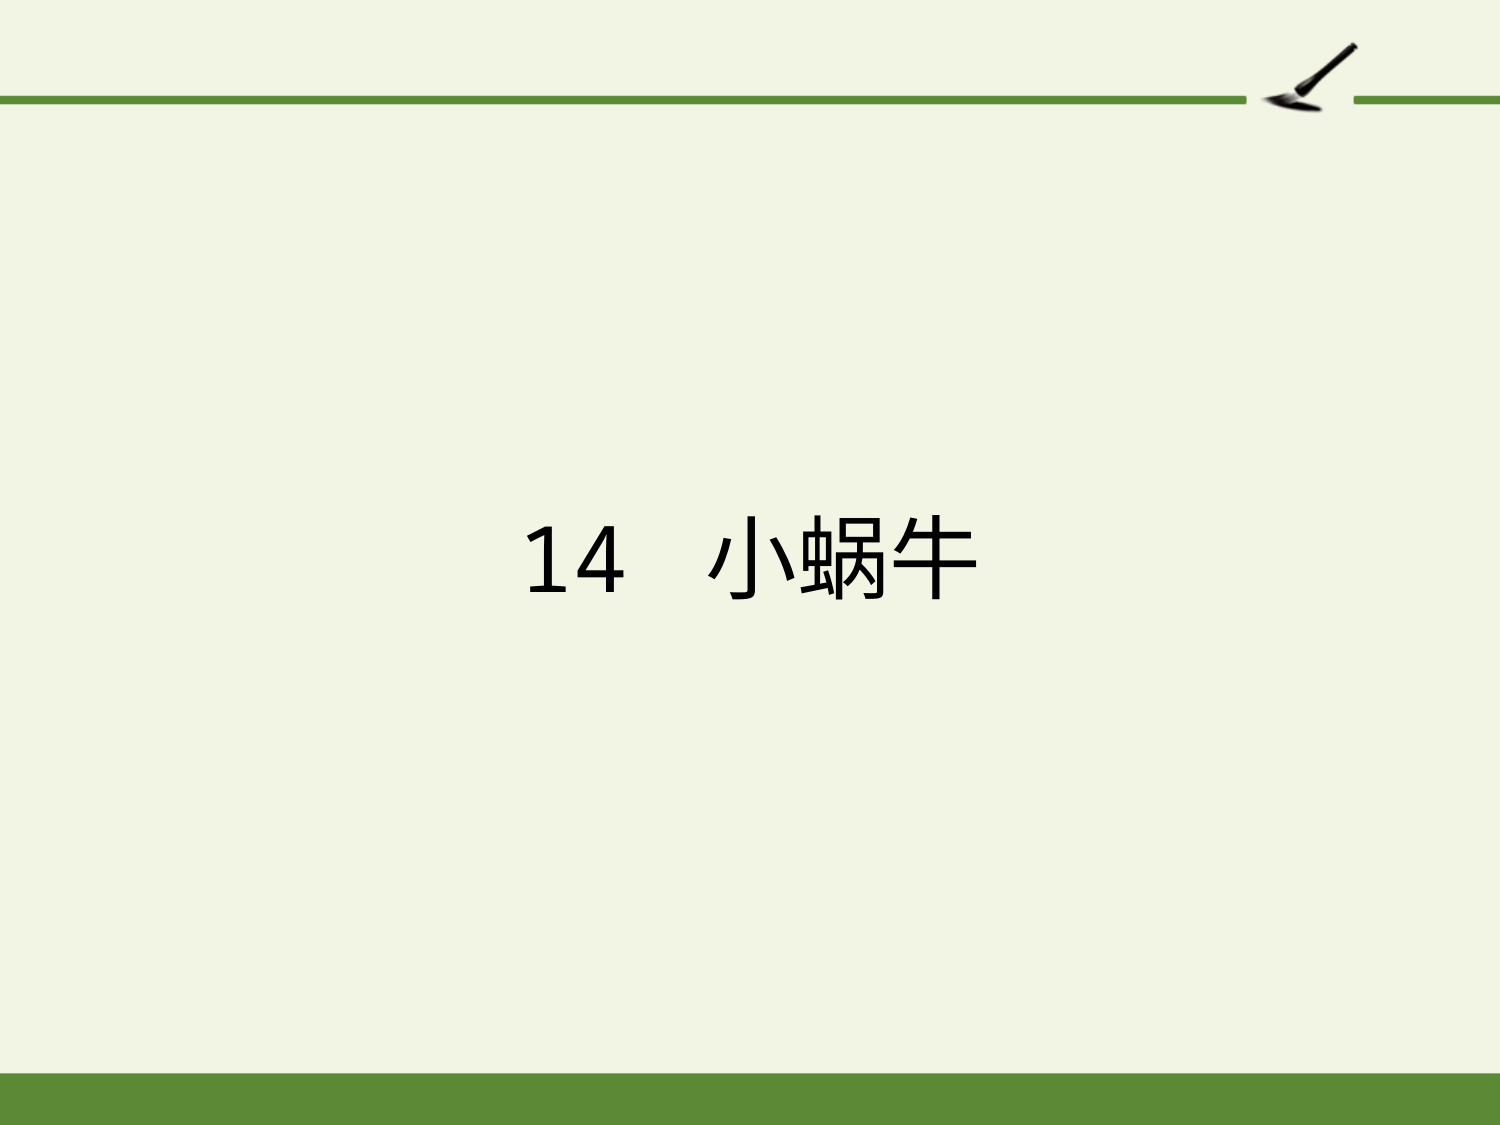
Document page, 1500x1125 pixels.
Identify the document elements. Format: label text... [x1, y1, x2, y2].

title 14 小蜗牛 [131, 453, 1369, 672]
picture [0, 0, 1500, 1125]
